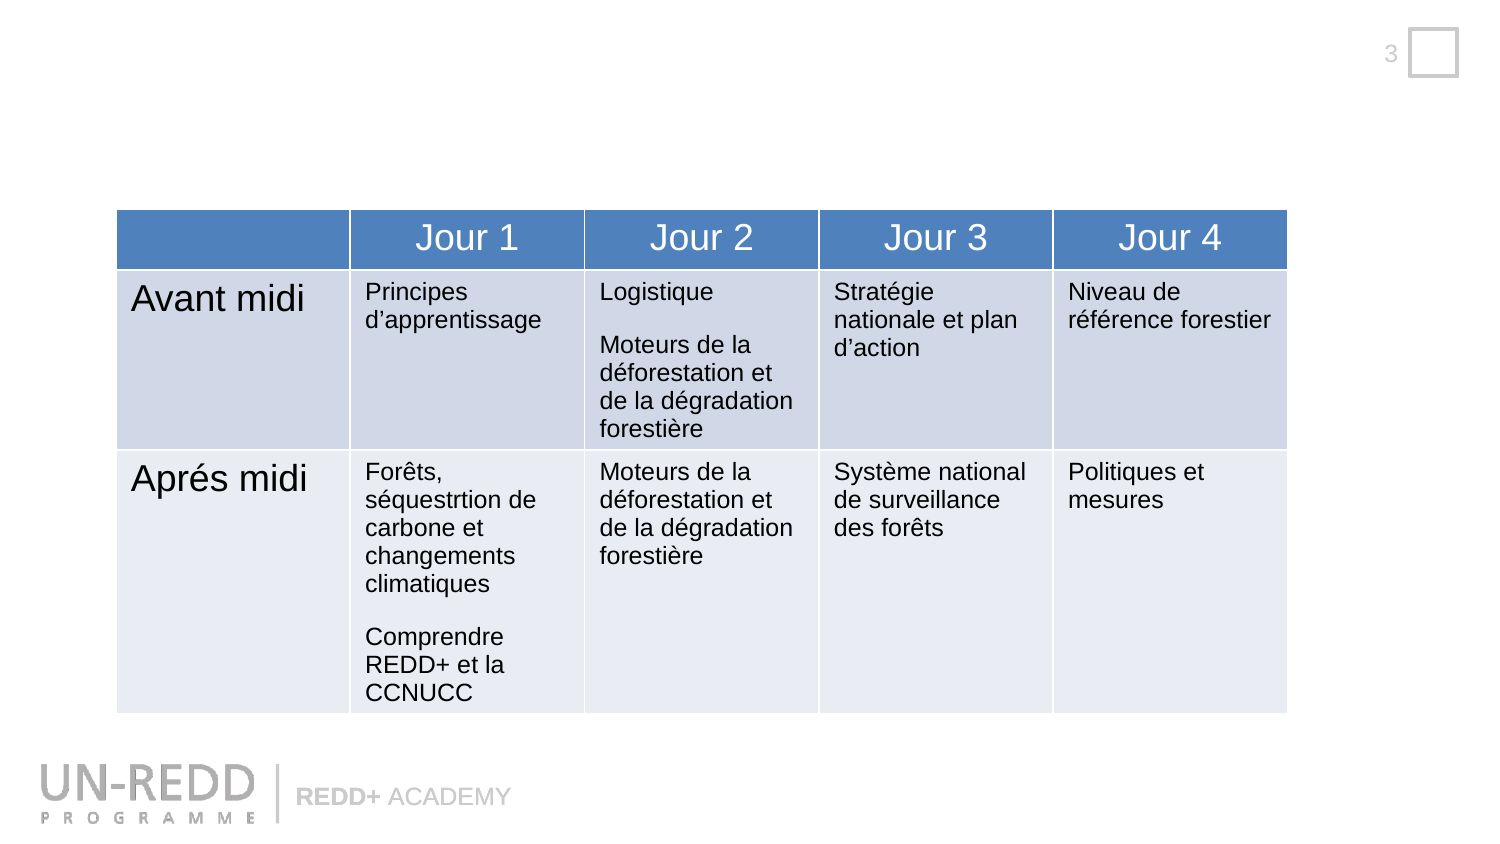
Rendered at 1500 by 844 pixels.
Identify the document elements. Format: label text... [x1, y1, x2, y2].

table_cell Logistique Moteurs de la déforestation et de la dégradation forestière [585, 271, 818, 449]
table_header Jour 3 [820, 210, 1052, 269]
table_cell Aprés midi [117, 451, 349, 713]
table_header Jour 1 [351, 210, 584, 269]
table_cell Politiques et mesures [1054, 451, 1287, 713]
table_cell Forêts, séquestrtion de carbone et changements climatiques Comprendre REDD+ et la CCNUCC [351, 451, 584, 713]
table_cell Niveau de référence forestier [1054, 271, 1287, 449]
table_header Jour 4 [1054, 210, 1287, 269]
table_cell Avant midi [117, 271, 349, 449]
table_header [117, 210, 349, 269]
picture [41, 764, 254, 824]
table_cell Stratégie nationale et plan d’action [820, 271, 1052, 449]
table_cell Moteurs de la déforestation et de la dégradation forestière [585, 451, 818, 713]
table_cell Principes d’apprentissage [351, 271, 584, 449]
table_cell Système national de surveillance des forêts [820, 451, 1052, 713]
table_header Jour 2 [585, 210, 818, 269]
